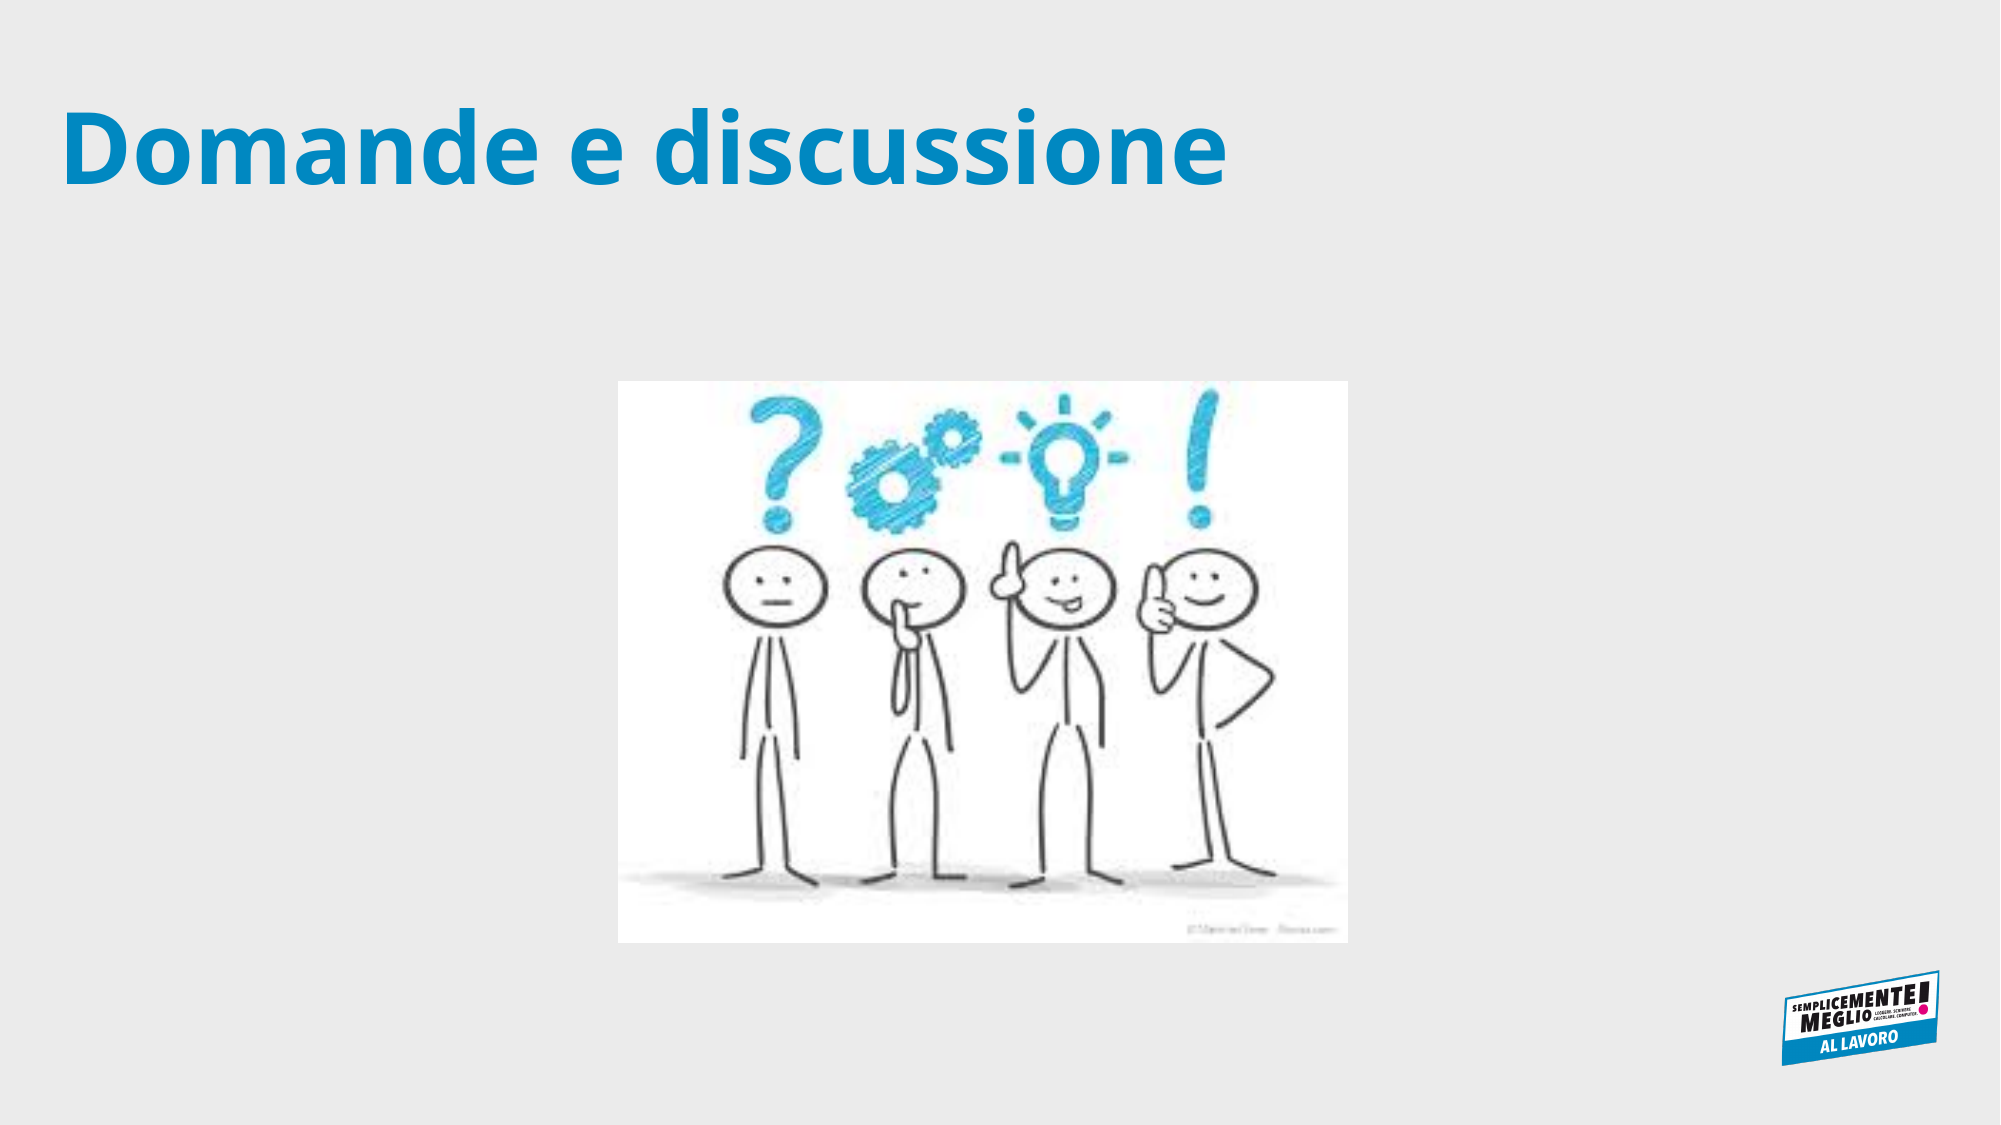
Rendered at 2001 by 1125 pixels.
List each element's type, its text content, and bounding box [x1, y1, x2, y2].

text_box Domande e discussione [44, 55, 1923, 250]
picture [618, 381, 1348, 943]
